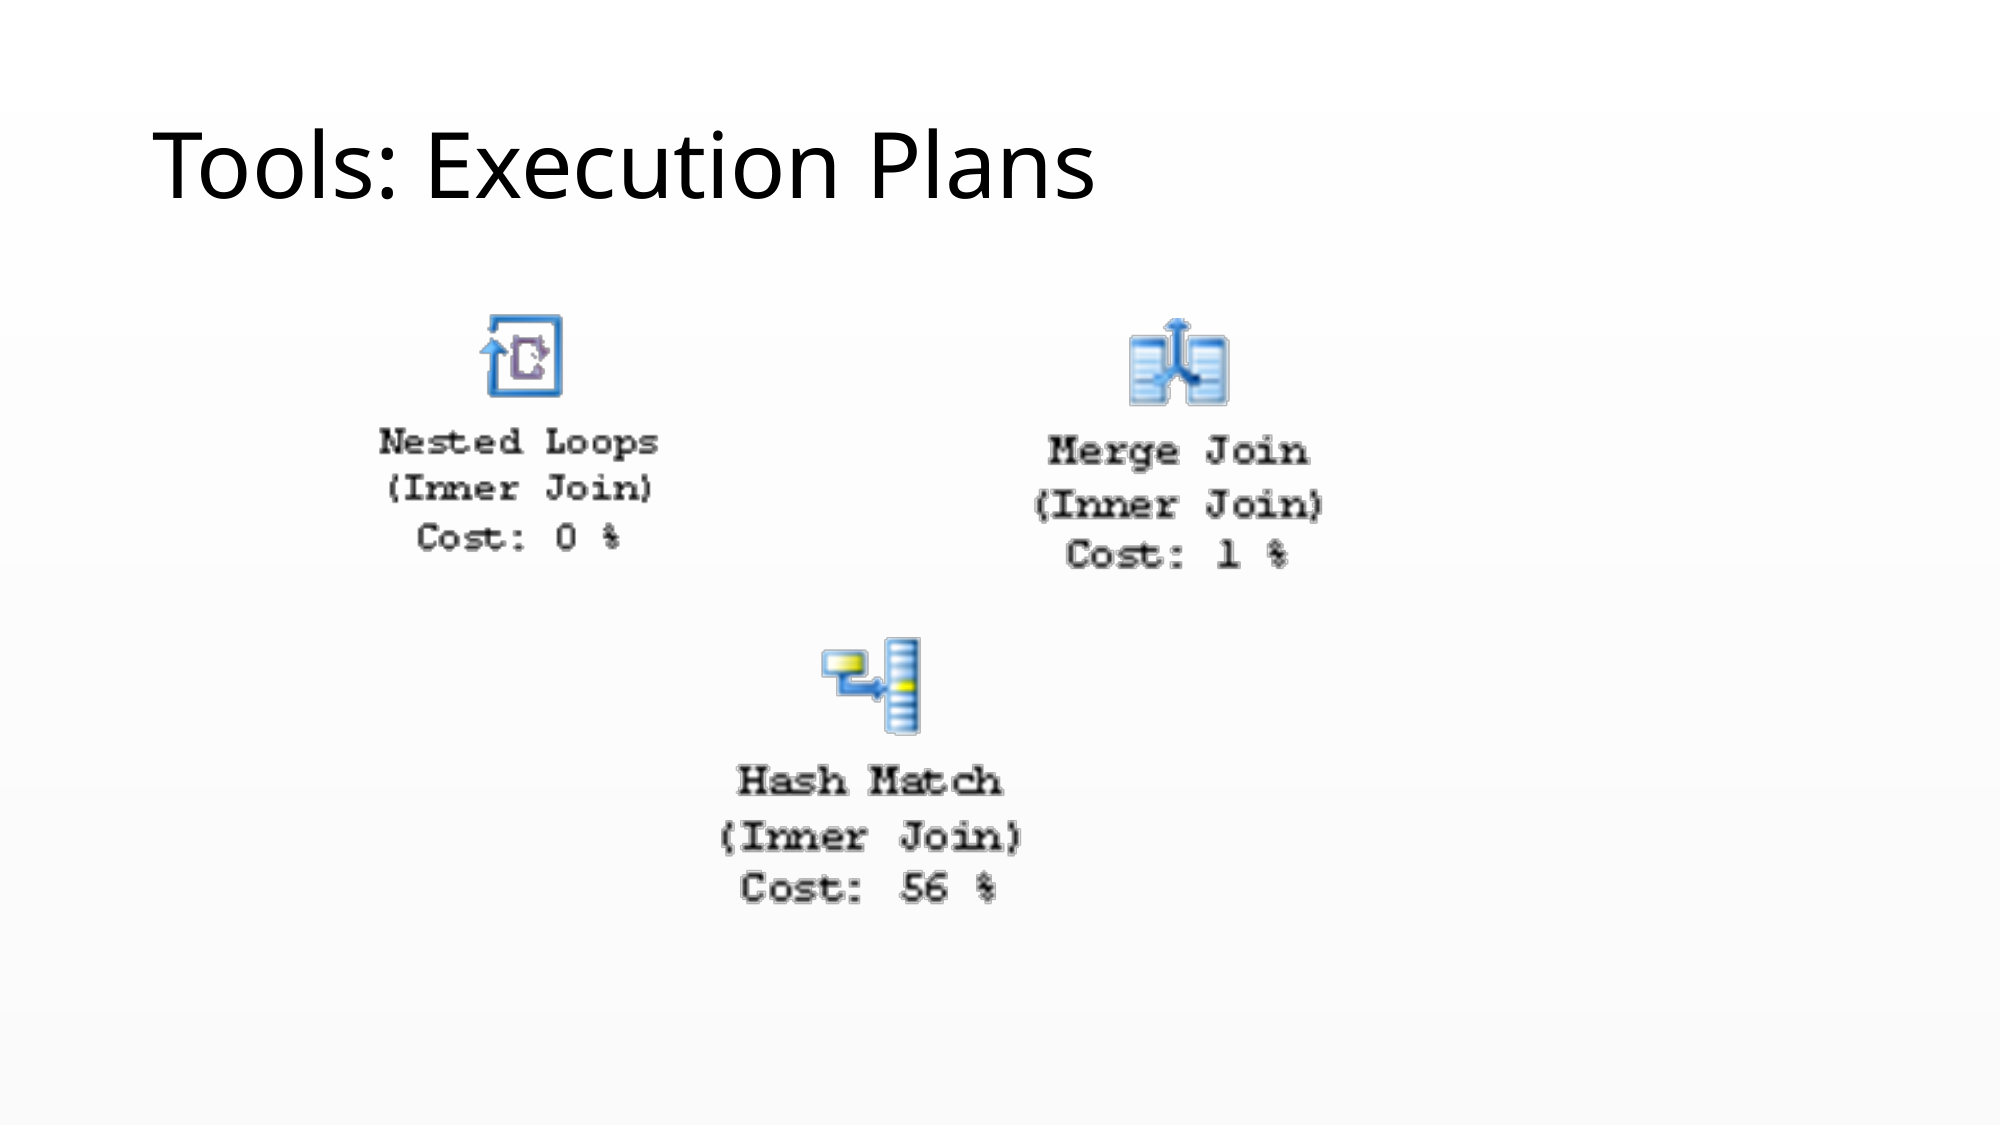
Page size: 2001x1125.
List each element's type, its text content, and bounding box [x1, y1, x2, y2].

picture [324, 277, 1347, 978]
title Tools: Execution Plans [137, 59, 1863, 278]
